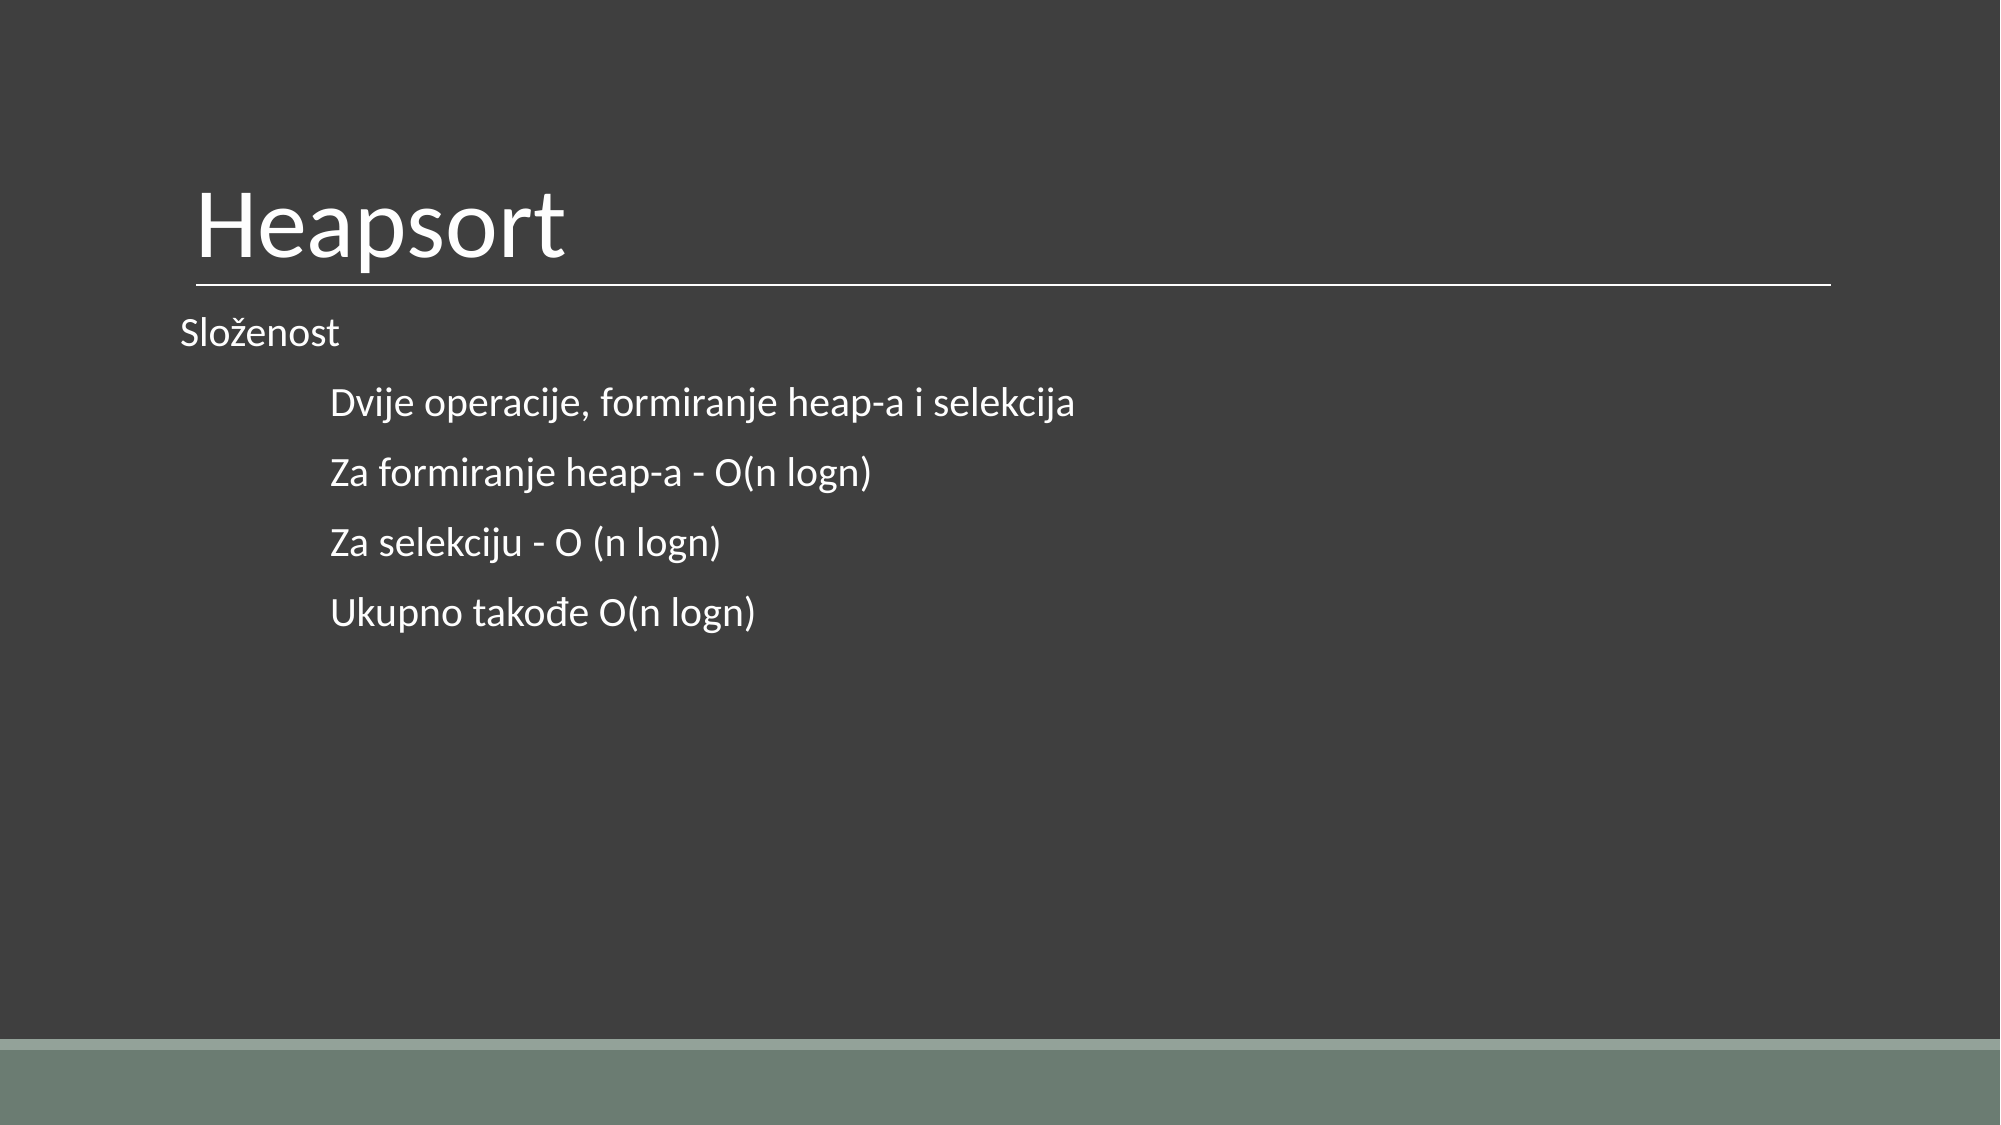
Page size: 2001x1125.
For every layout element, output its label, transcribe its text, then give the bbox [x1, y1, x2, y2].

list Složenost Dvije operacije, formiranje heap-a i selekcija Za formiranje heap-a - O(n logn) Za selekciju - O (n logn) Ukupno takođe O(n logn) [180, 302, 1830, 963]
title Heapsort [180, 47, 1830, 285]
